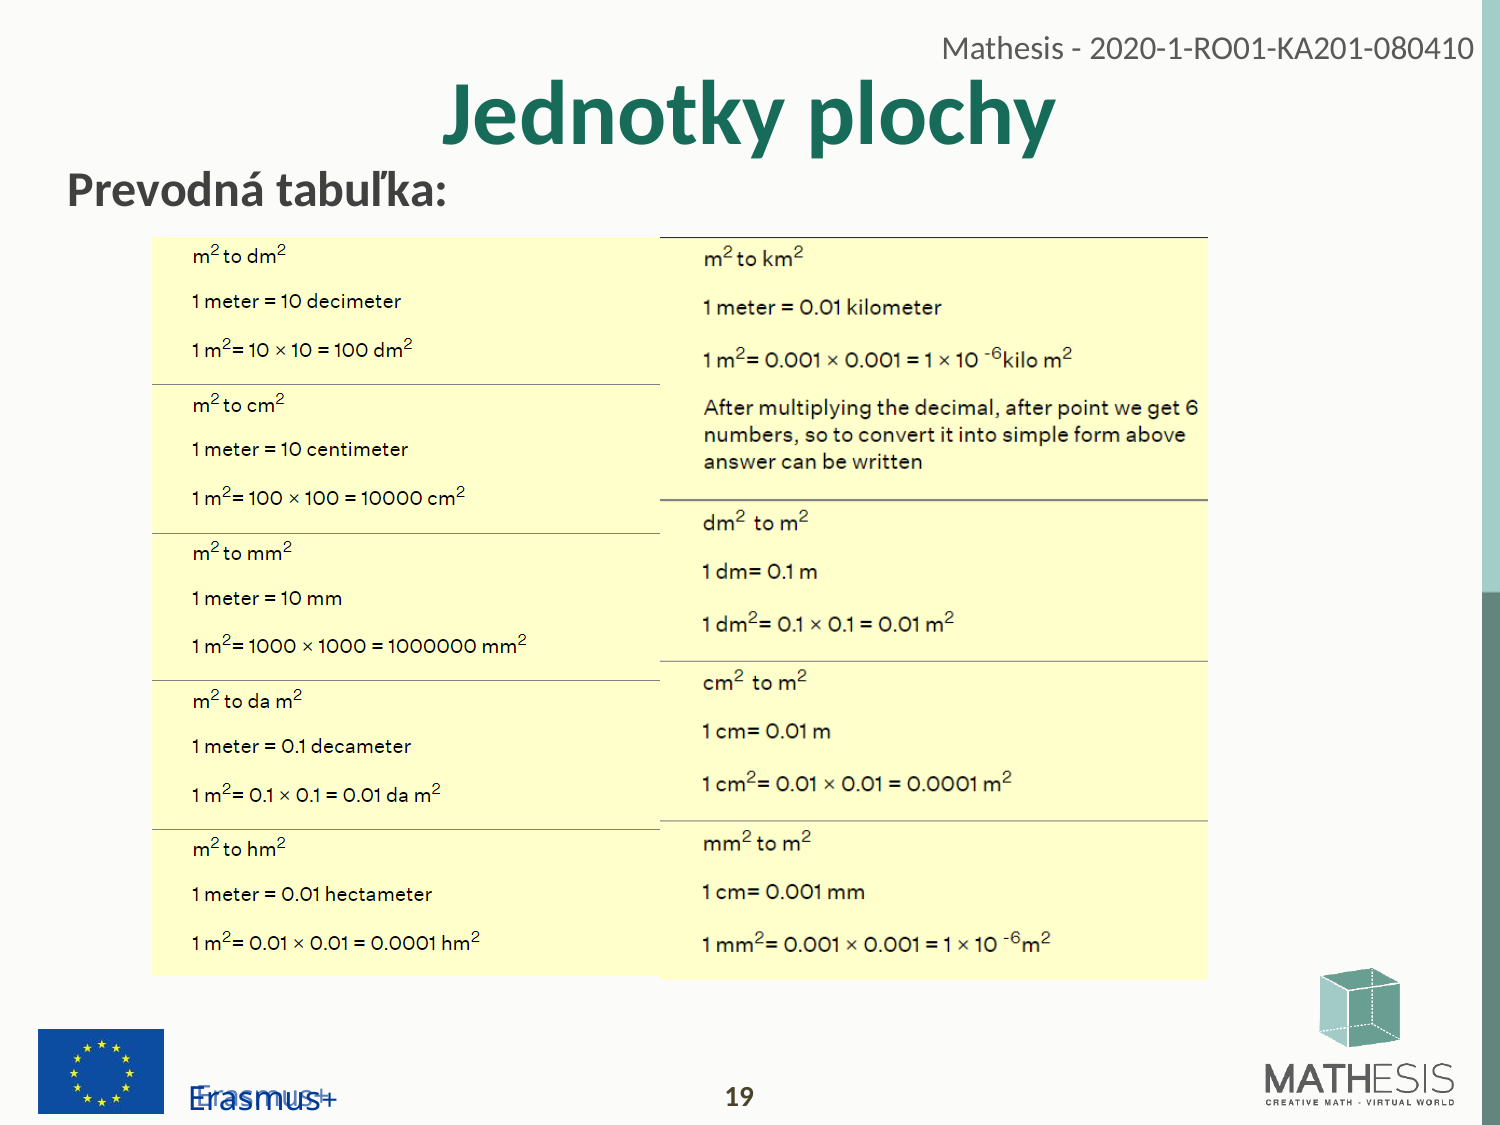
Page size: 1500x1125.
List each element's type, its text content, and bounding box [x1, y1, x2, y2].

picture [151, 237, 1209, 981]
picture [38, 1029, 164, 1114]
title Jednotky plochy [75, 45, 1425, 233]
list Prevodná tabuľka: [53, 149, 1404, 892]
